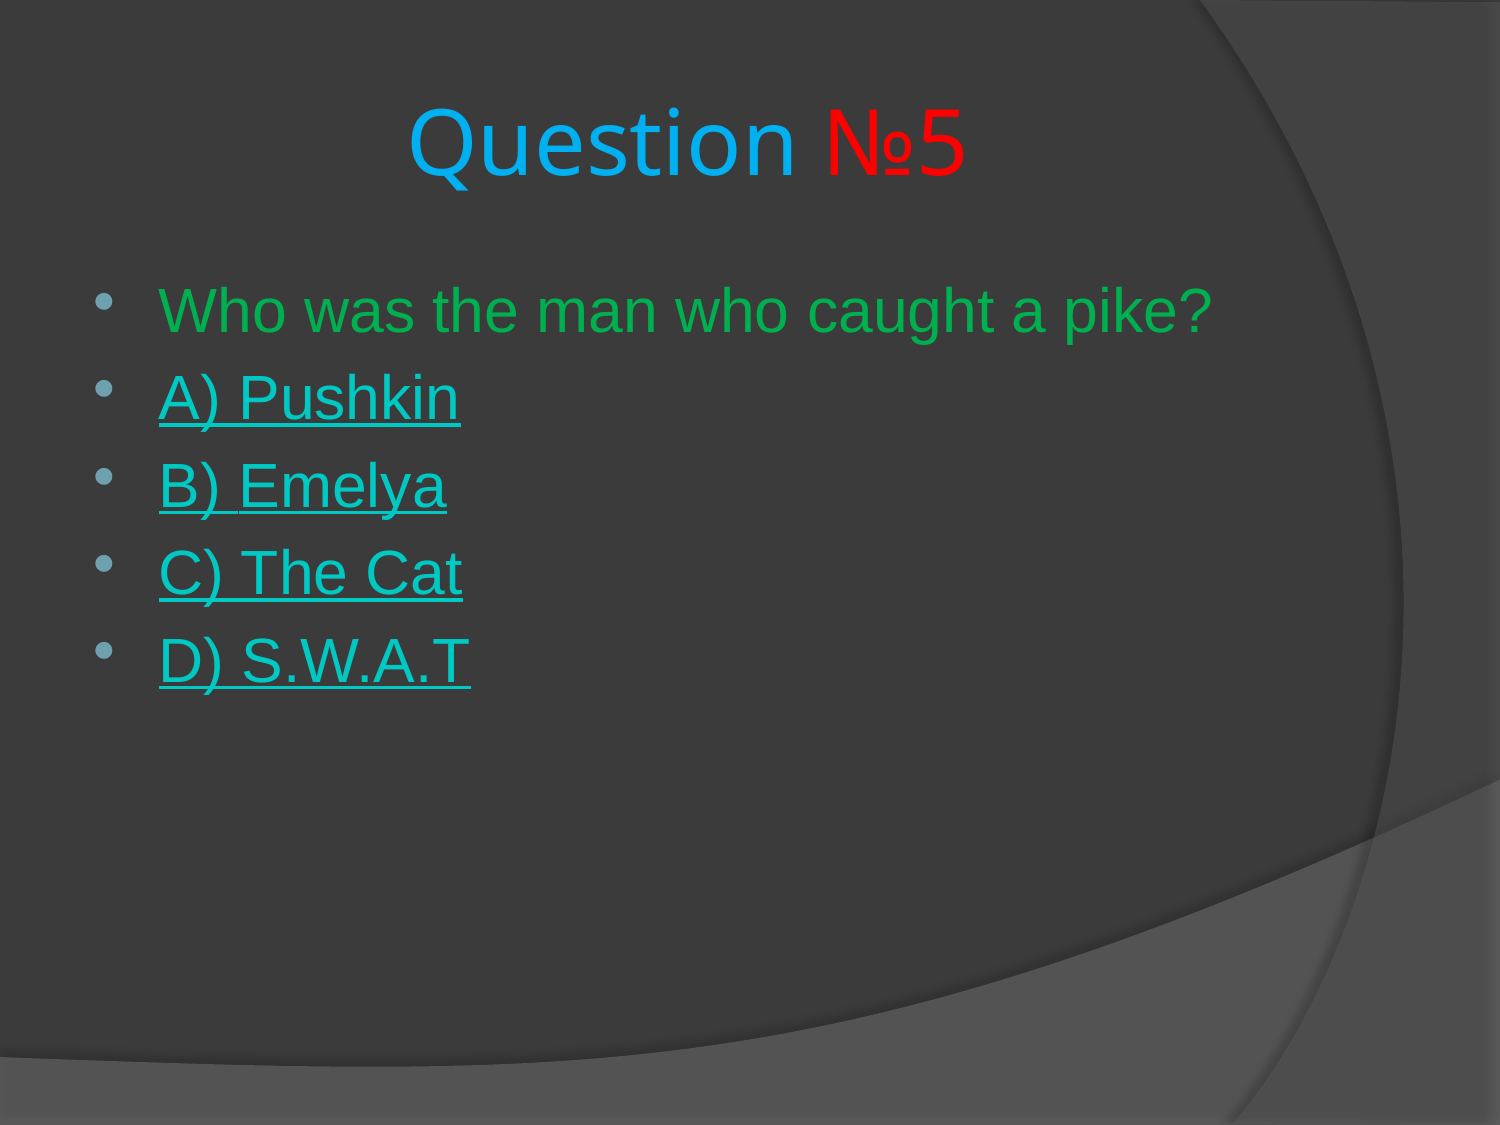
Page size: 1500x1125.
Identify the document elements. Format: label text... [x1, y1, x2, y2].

title Question №5 [75, 45, 1300, 233]
list Who was the man who caught a pike? A) Pushkin B) Emelya C) The Cat D) S.W.A.T [75, 262, 1300, 1005]
